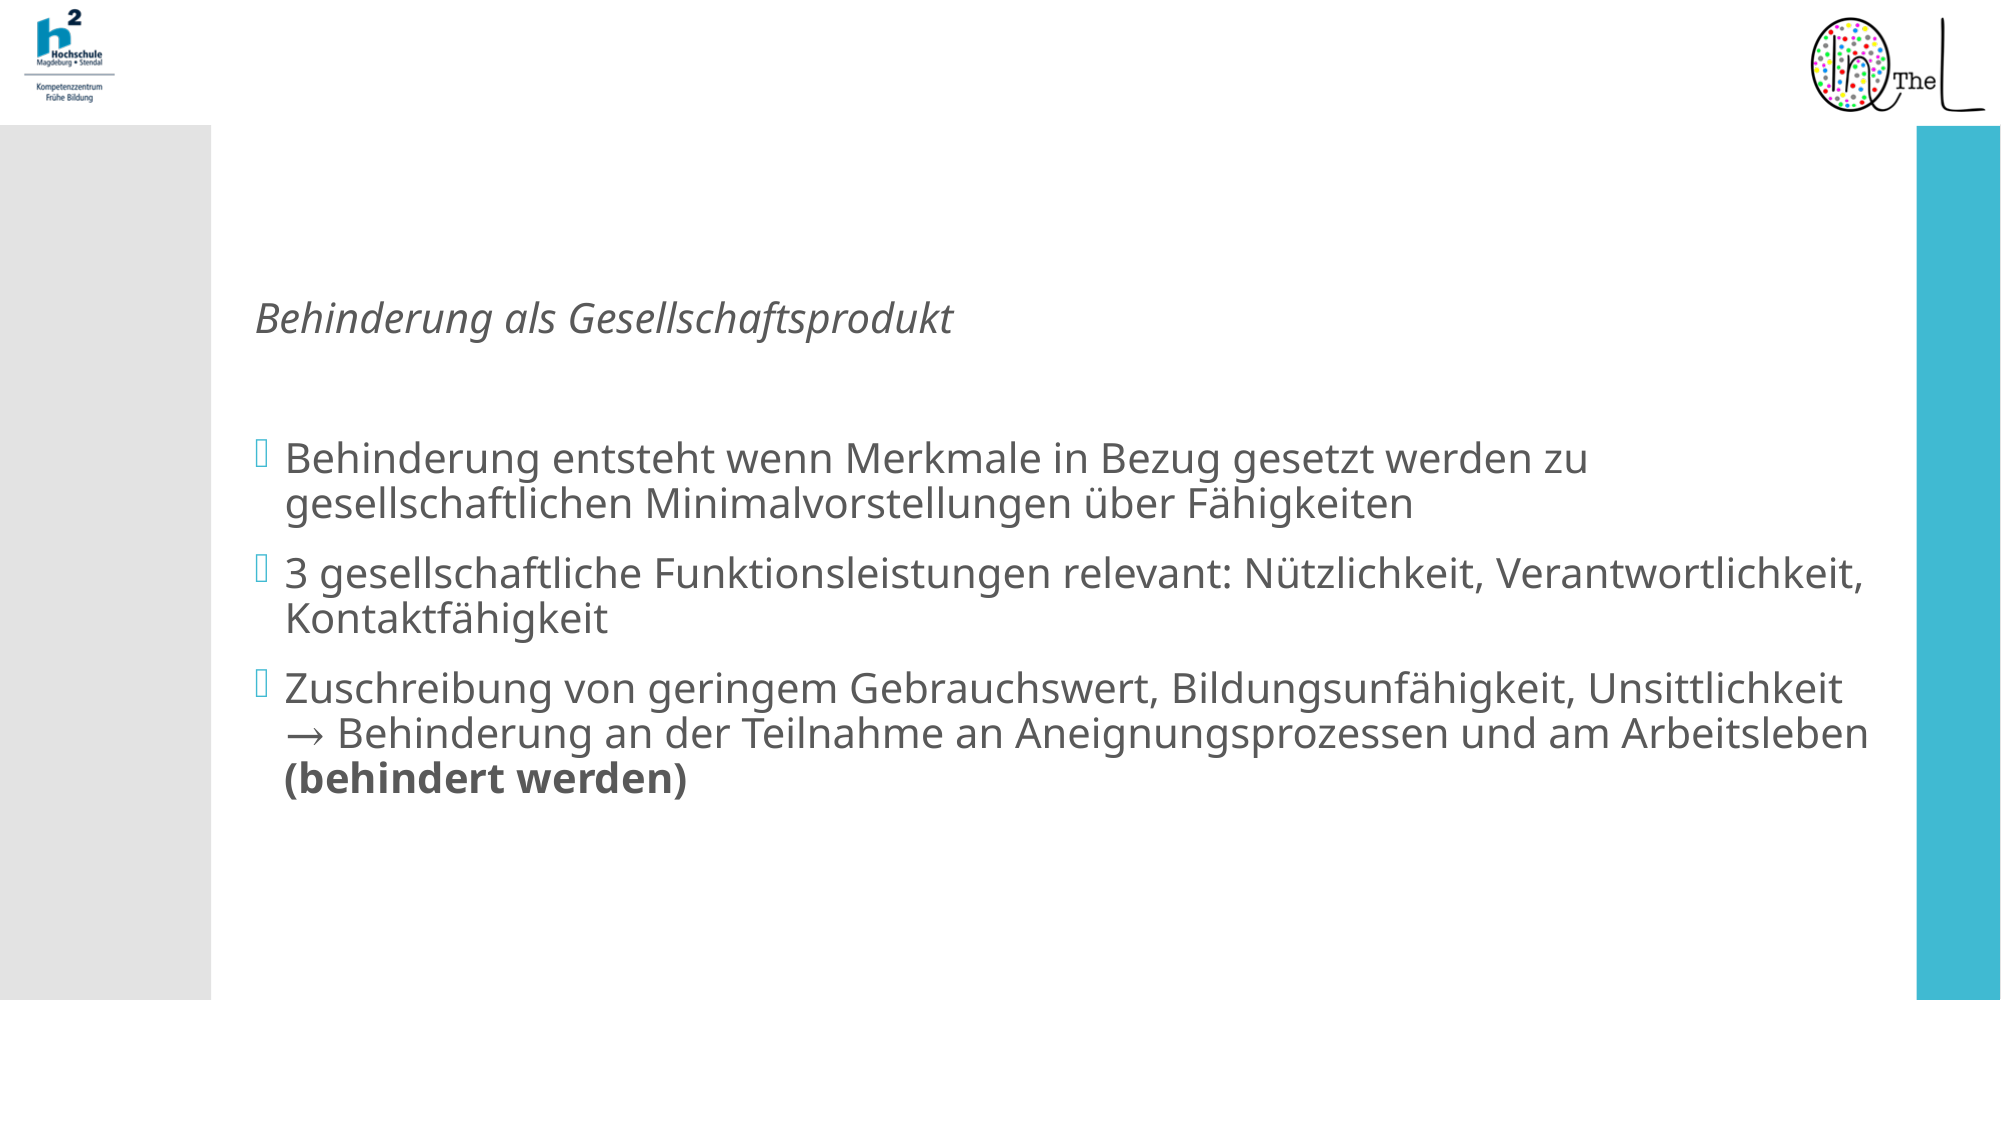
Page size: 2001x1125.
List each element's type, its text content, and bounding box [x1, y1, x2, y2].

text_box [0, 0, 2000, 1125]
picture [13, 0, 127, 113]
text_box [1916, 125, 2000, 1001]
text_box [0, 124, 212, 1001]
list Behinderung als Gesellschaftsprodukt Behinderung entsteht wenn Merkmale in Bezug gesetzt werden zu gesellschaftlichen Minimalvorstellungen über Fähigkeiten 3 gesellschaftliche Funktionsleistungen relevant: Nützlichkeit, Verantwortlichkeit, Kontaktfähigkeit Zuschreibung von geringem Gebrauchswert, Bildungsunfähigkeit, Unsittlichkeit → Behinderung an der Teilnahme an Aneignungsprozessen und am Arbeitsleben (behindert werden) [239, 289, 1892, 836]
picture [1809, 17, 1987, 113]
